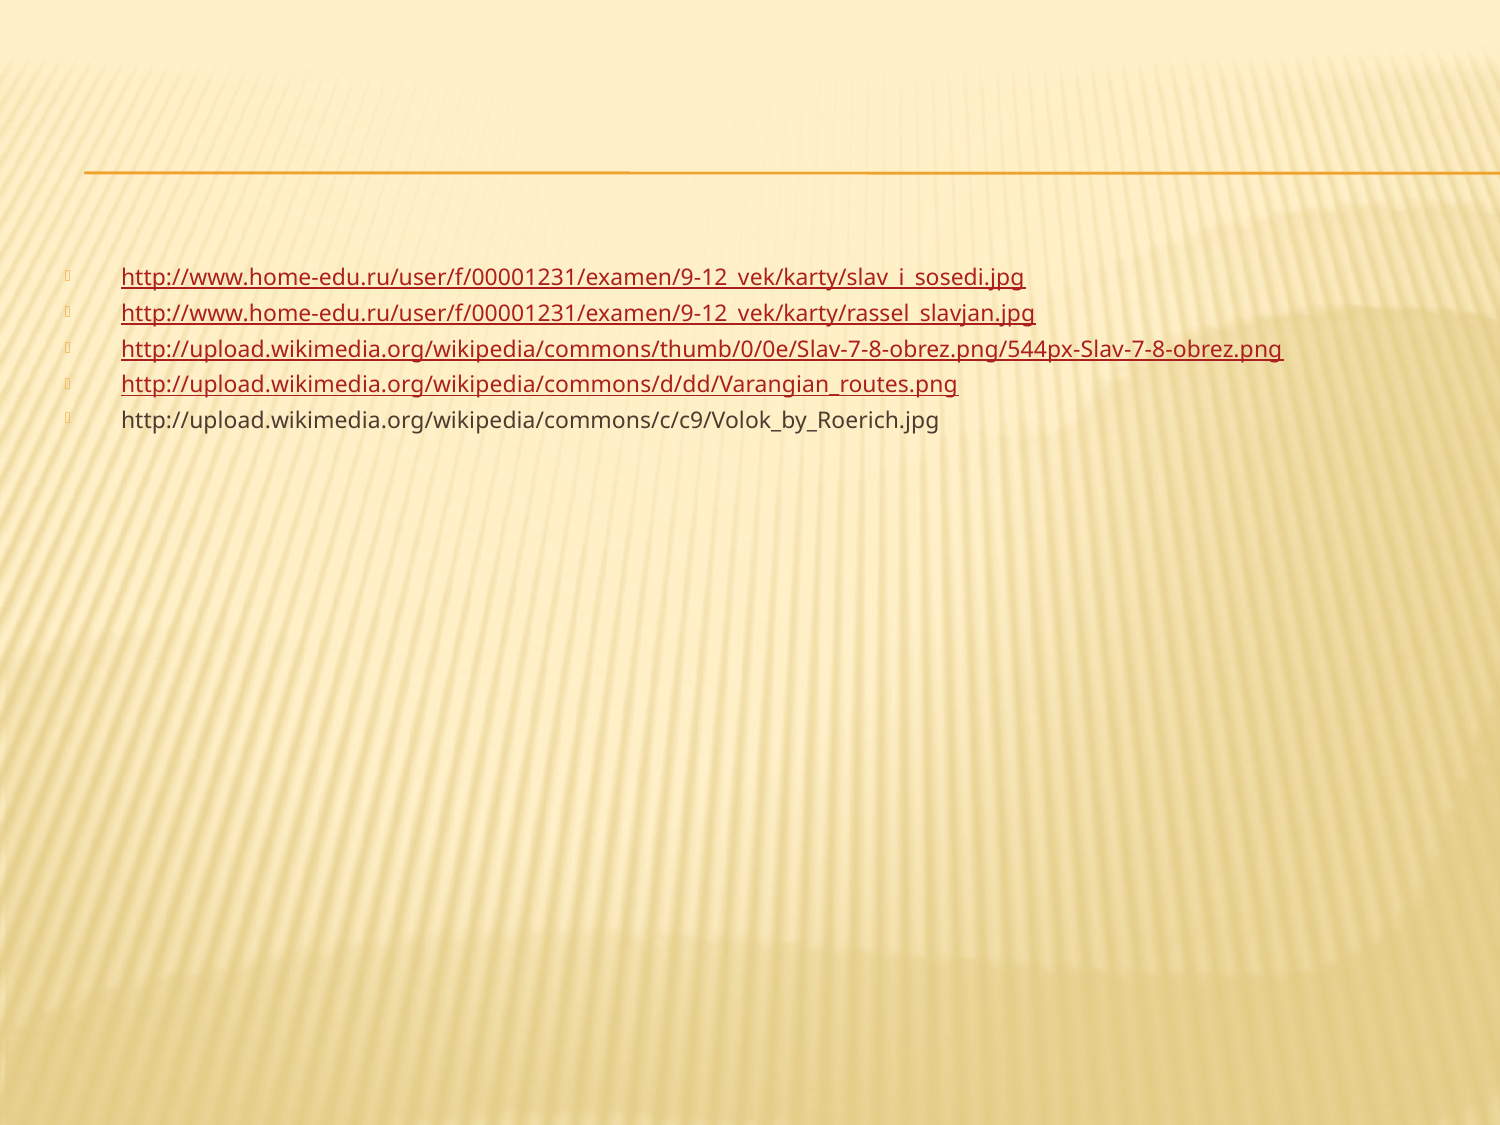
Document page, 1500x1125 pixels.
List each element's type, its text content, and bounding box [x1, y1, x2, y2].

list http://www.home-edu.ru/user/f/00001231/examen/9-12_vek/karty/slav_i_sosedi.jpg http://www.home-edu.ru/user/f/00001231/examen/9-12_vek/karty/rassel_slavjan.jpg http://upload.wikimedia.org/wikipedia/commons/thumb/0/0e/Slav-7-8-obrez.png/544px-Slav-7-8-obrez.png http://upload.wikimedia.org/wikipedia/commons/d/dd/Varangian_routes.png http://upload.wikimedia.org/wikipedia/commons/c/c9/Volok_by_Roerich.jpg [50, 254, 1475, 998]
